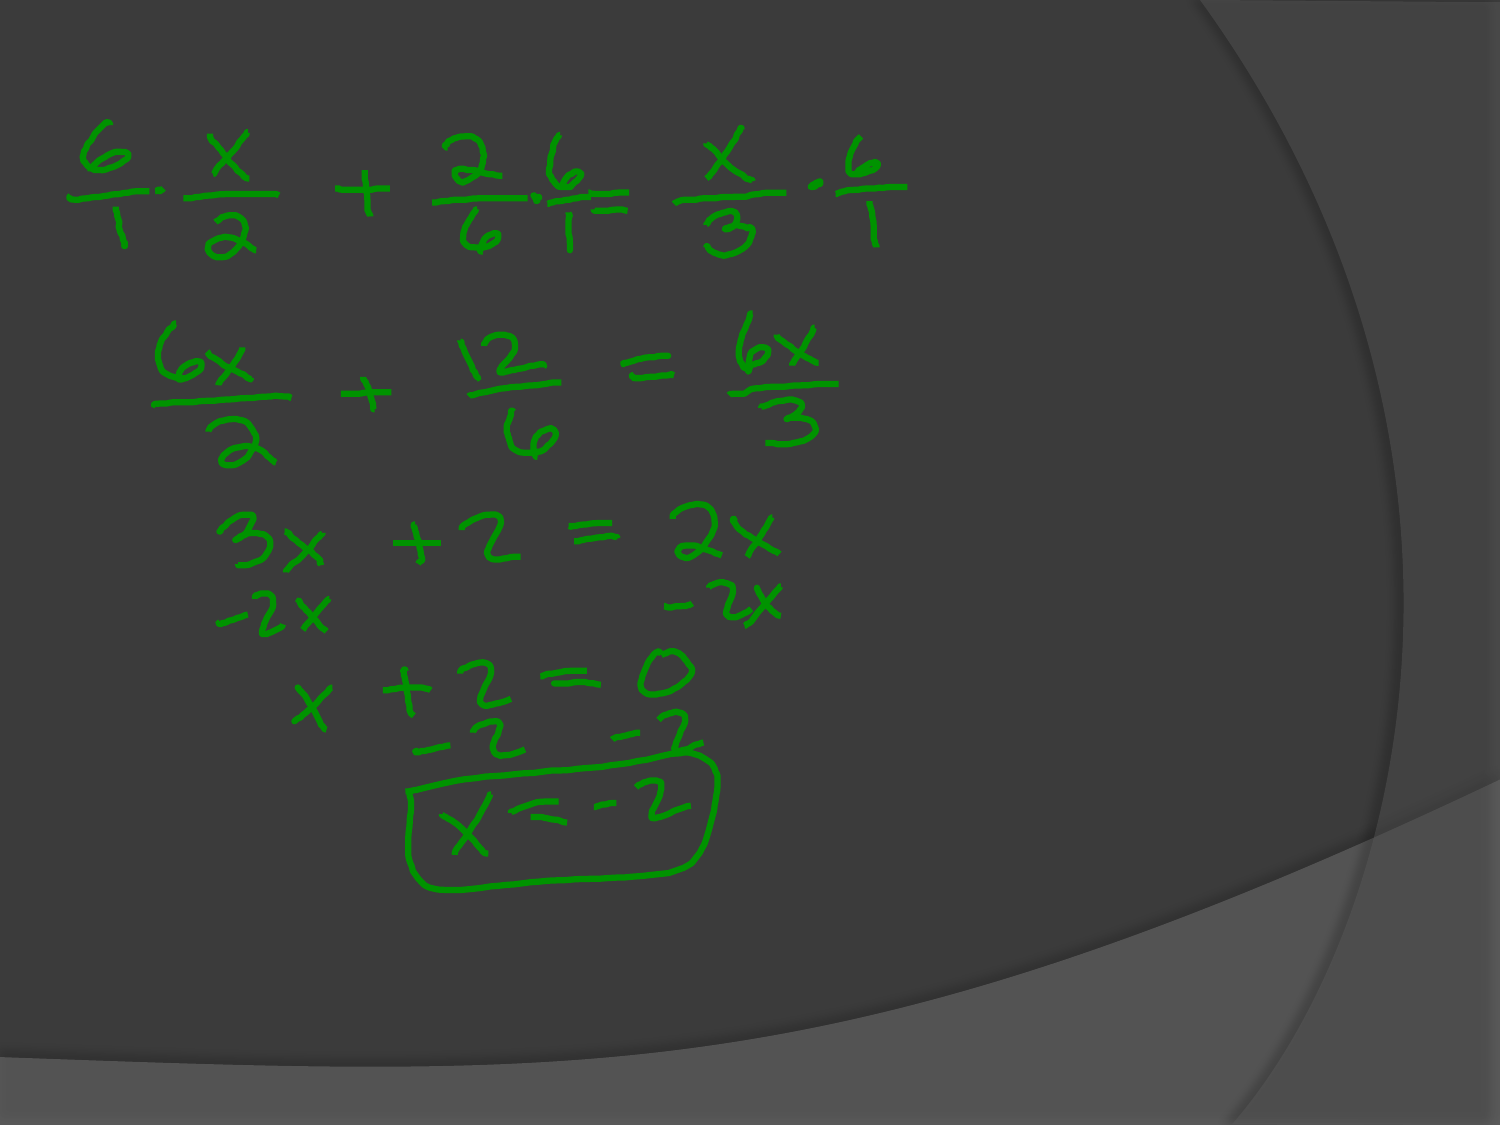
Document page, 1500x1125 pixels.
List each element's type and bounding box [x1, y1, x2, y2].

text_box [766, 602, 782, 617]
text_box [217, 347, 244, 386]
text_box [155, 187, 165, 192]
text_box [705, 210, 754, 257]
text_box [362, 376, 375, 410]
text_box [297, 599, 312, 617]
text_box [459, 340, 480, 380]
text_box [756, 587, 767, 603]
text_box [68, 190, 150, 201]
text_box [547, 196, 591, 205]
text_box [206, 214, 257, 259]
text_box [568, 522, 613, 528]
text_box [868, 201, 878, 248]
text_box [728, 383, 839, 396]
text_box [413, 523, 423, 565]
text_box [468, 381, 562, 397]
text_box [588, 191, 630, 195]
text_box [254, 592, 284, 635]
text_box [209, 133, 228, 157]
text_box [567, 212, 571, 252]
text_box [153, 395, 292, 406]
text_box [483, 333, 546, 374]
text_box [409, 686, 432, 691]
text_box [732, 518, 758, 542]
text_box [207, 418, 277, 467]
text_box [206, 351, 230, 369]
text_box [622, 355, 669, 365]
text_box [671, 503, 723, 559]
text_box [505, 409, 557, 458]
text_box [218, 513, 272, 566]
text_box [414, 744, 451, 754]
text_box [313, 618, 328, 632]
text_box [548, 134, 582, 188]
text_box [810, 179, 822, 188]
text_box [405, 751, 719, 891]
text_box [212, 131, 248, 175]
text_box [460, 513, 521, 561]
text_box [553, 681, 601, 686]
text_box [593, 208, 628, 212]
text_box [335, 187, 365, 191]
text_box [444, 135, 503, 184]
text_box [664, 602, 693, 609]
text_box [673, 191, 787, 205]
text_box [835, 186, 908, 195]
text_box [157, 322, 203, 381]
text_box [284, 530, 307, 551]
text_box [657, 711, 704, 752]
text_box [631, 373, 675, 379]
text_box [402, 668, 415, 717]
text_box [722, 158, 754, 182]
text_box [775, 334, 800, 354]
text_box [574, 535, 619, 543]
text_box [847, 135, 879, 176]
text_box [307, 550, 322, 566]
text_box [432, 197, 528, 204]
text_box [312, 708, 327, 731]
text_box [639, 650, 693, 696]
text_box [183, 193, 280, 199]
text_box [227, 156, 250, 180]
text_box [296, 686, 312, 706]
text_box [758, 539, 780, 555]
text_box [737, 312, 769, 373]
text_box [459, 661, 512, 707]
text_box [611, 731, 641, 741]
text_box [532, 194, 540, 202]
text_box [540, 670, 587, 678]
text_box [744, 585, 781, 627]
text_box [367, 187, 390, 191]
text_box [472, 720, 526, 757]
text_box [382, 686, 405, 692]
text_box [285, 532, 324, 573]
text_box [746, 516, 773, 558]
text_box [462, 208, 499, 253]
text_box [217, 613, 249, 625]
text_box [115, 206, 126, 247]
text_box [231, 367, 252, 381]
text_box [800, 352, 819, 364]
text_box [340, 391, 368, 395]
text_box [81, 121, 130, 172]
text_box [302, 598, 330, 631]
text_box [705, 127, 743, 180]
text_box [705, 143, 722, 159]
text_box [363, 170, 371, 217]
text_box [293, 686, 333, 722]
text_box [760, 398, 817, 446]
text_box [791, 326, 815, 366]
text_box [708, 581, 752, 618]
